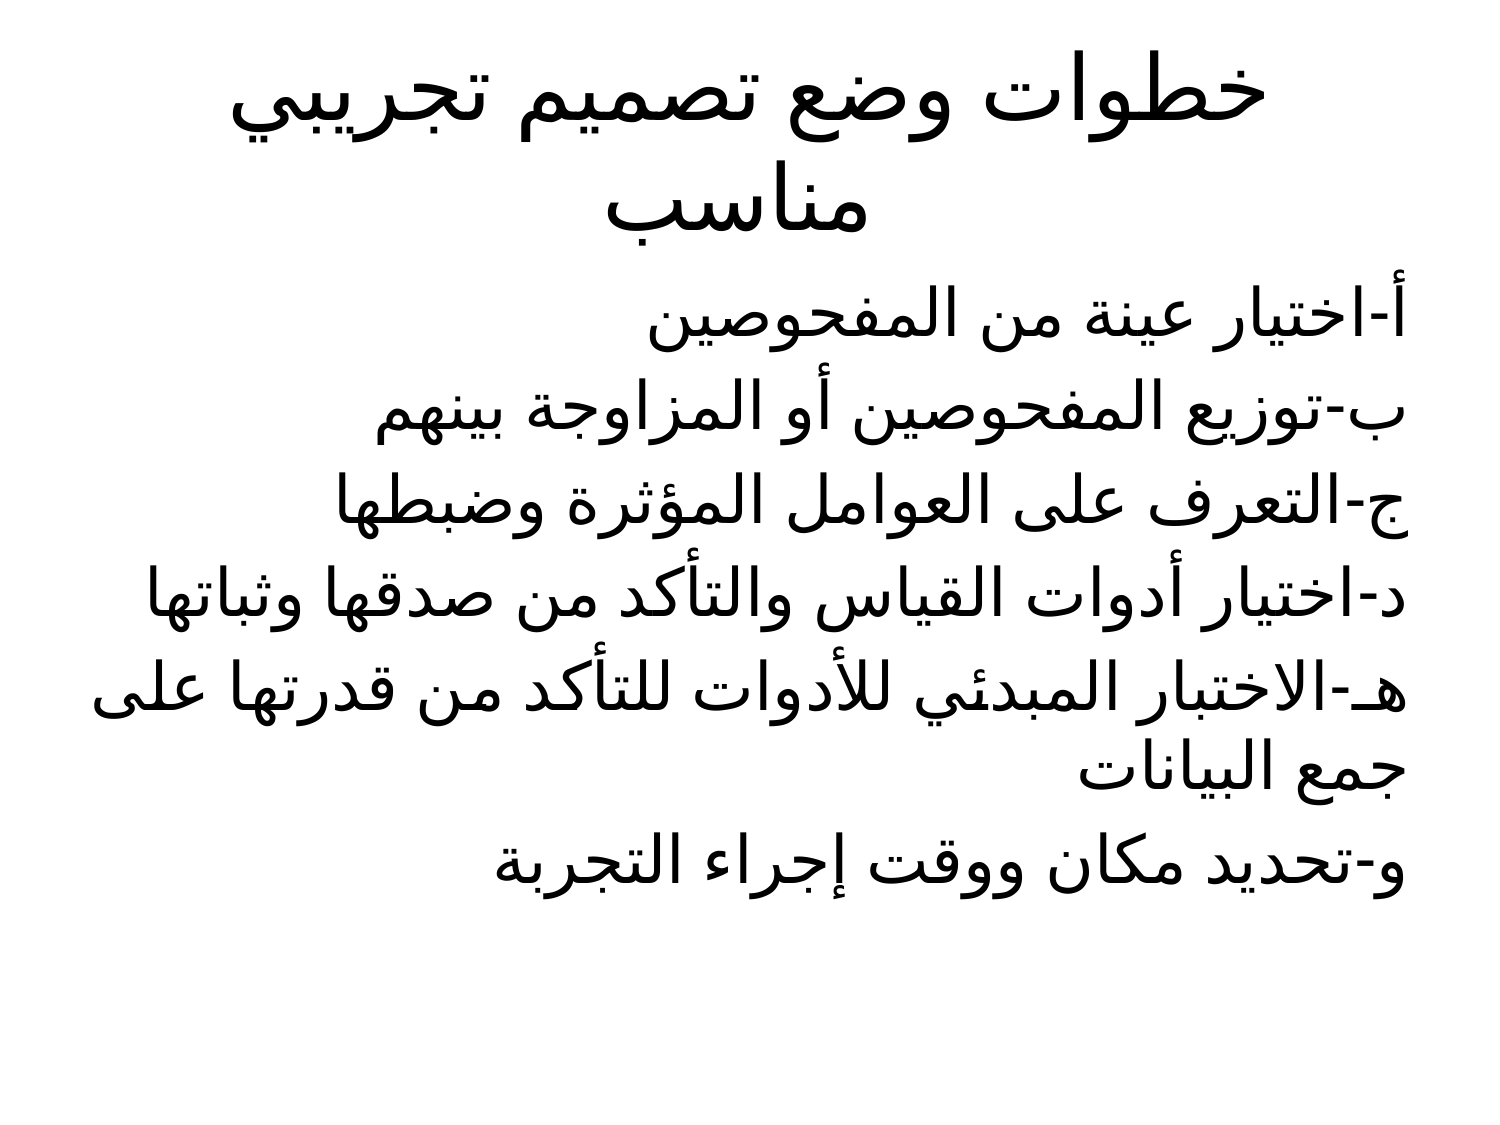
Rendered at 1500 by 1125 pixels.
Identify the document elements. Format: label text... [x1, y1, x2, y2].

title خطوات وضع تصميم تجريبي مناسب [75, 45, 1425, 233]
list أ-اختيار عينة من المفحوصين ب-توزيع المفحوصين أو المزاوجة بينهم ج-التعرف على العوامل المؤثرة وضبطها د-اختيار أدوات القياس والتأكد من صدقها وثباتها هـ-الاختبار المبدئي للأدوات للتأكد من قدرتها على جمع البيانات و-تحديد مكان ووقت إجراء التجربة [75, 262, 1425, 1005]
